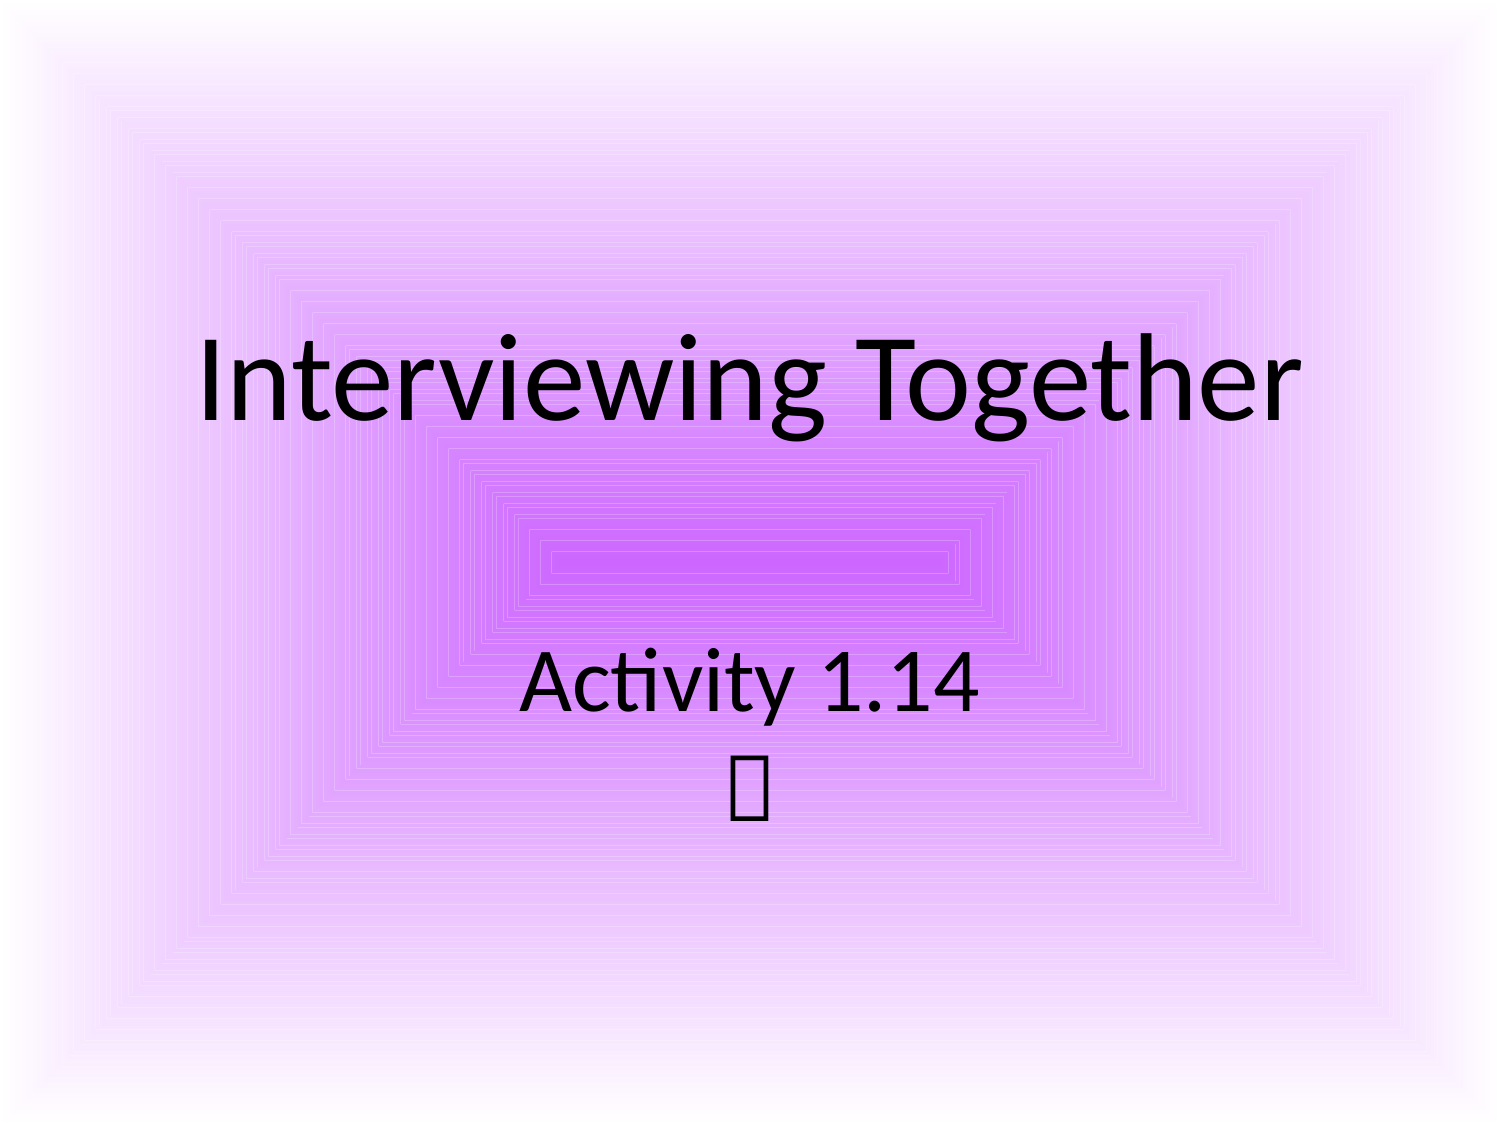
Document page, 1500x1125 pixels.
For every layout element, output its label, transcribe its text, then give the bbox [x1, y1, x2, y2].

title Interviewing Together [112, 249, 1388, 492]
text_box Activity 1.14  [112, 608, 1388, 850]
